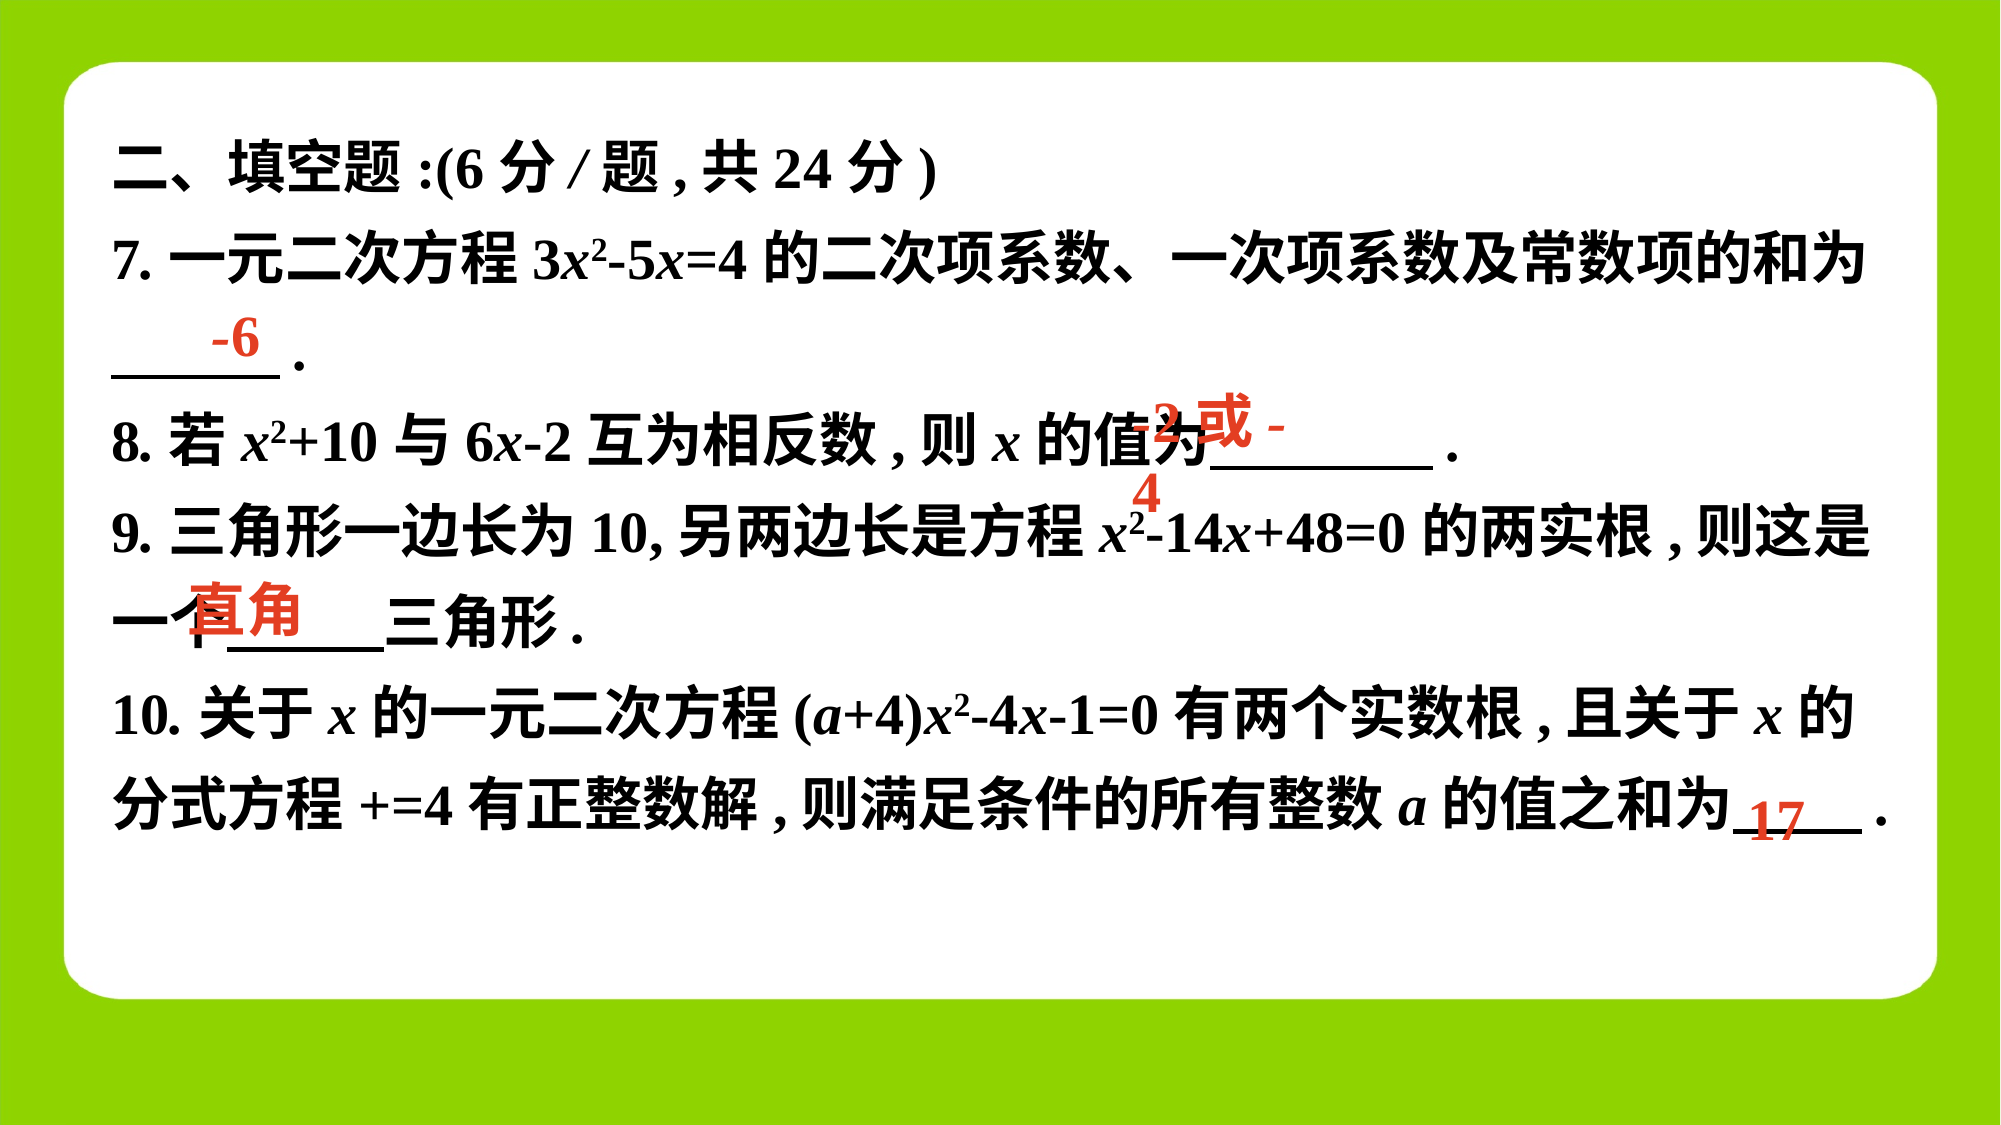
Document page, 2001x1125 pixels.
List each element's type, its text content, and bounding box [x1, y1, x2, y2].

text_box -2或-4 [1118, 376, 1307, 532]
text_box 直角 [173, 565, 327, 651]
picture [0, 0, 2001, 1125]
text_box -6 [196, 290, 292, 376]
text_box 17 [1732, 775, 1832, 860]
